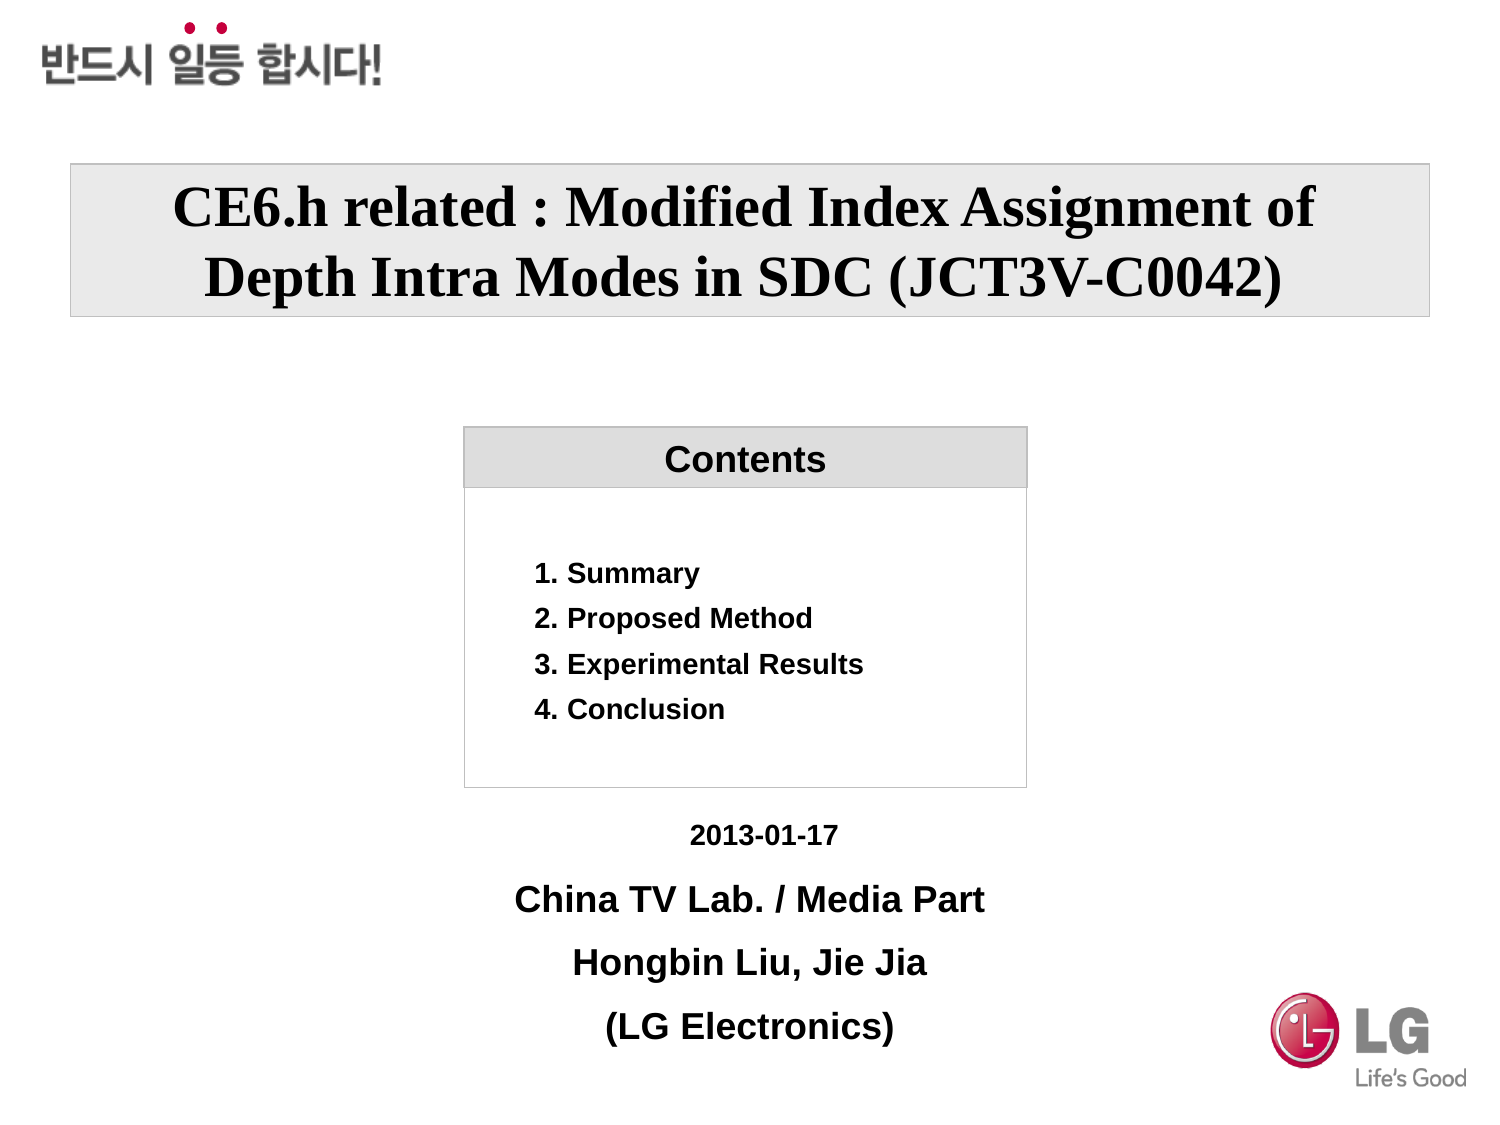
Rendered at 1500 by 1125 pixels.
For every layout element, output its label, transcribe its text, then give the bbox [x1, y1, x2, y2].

picture [1269, 985, 1466, 1093]
text_box China TV Lab. / Media Part Hongbin Liu, Jie Jia (LG Electronics) [363, 867, 1137, 1055]
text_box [31, 21, 384, 97]
text_box 2013-01-17 [673, 808, 856, 860]
text_box 1. Summary 2. Proposed Method 3. Experimental Results 4. Conclusion [464, 488, 1027, 787]
text_box CE6.h related : Modified Index Assignment of Depth Intra Modes in SDC (JCT3V-C0042) [93, 160, 1395, 316]
text_box Contents [463, 427, 1028, 488]
text_box [70, 163, 1430, 317]
